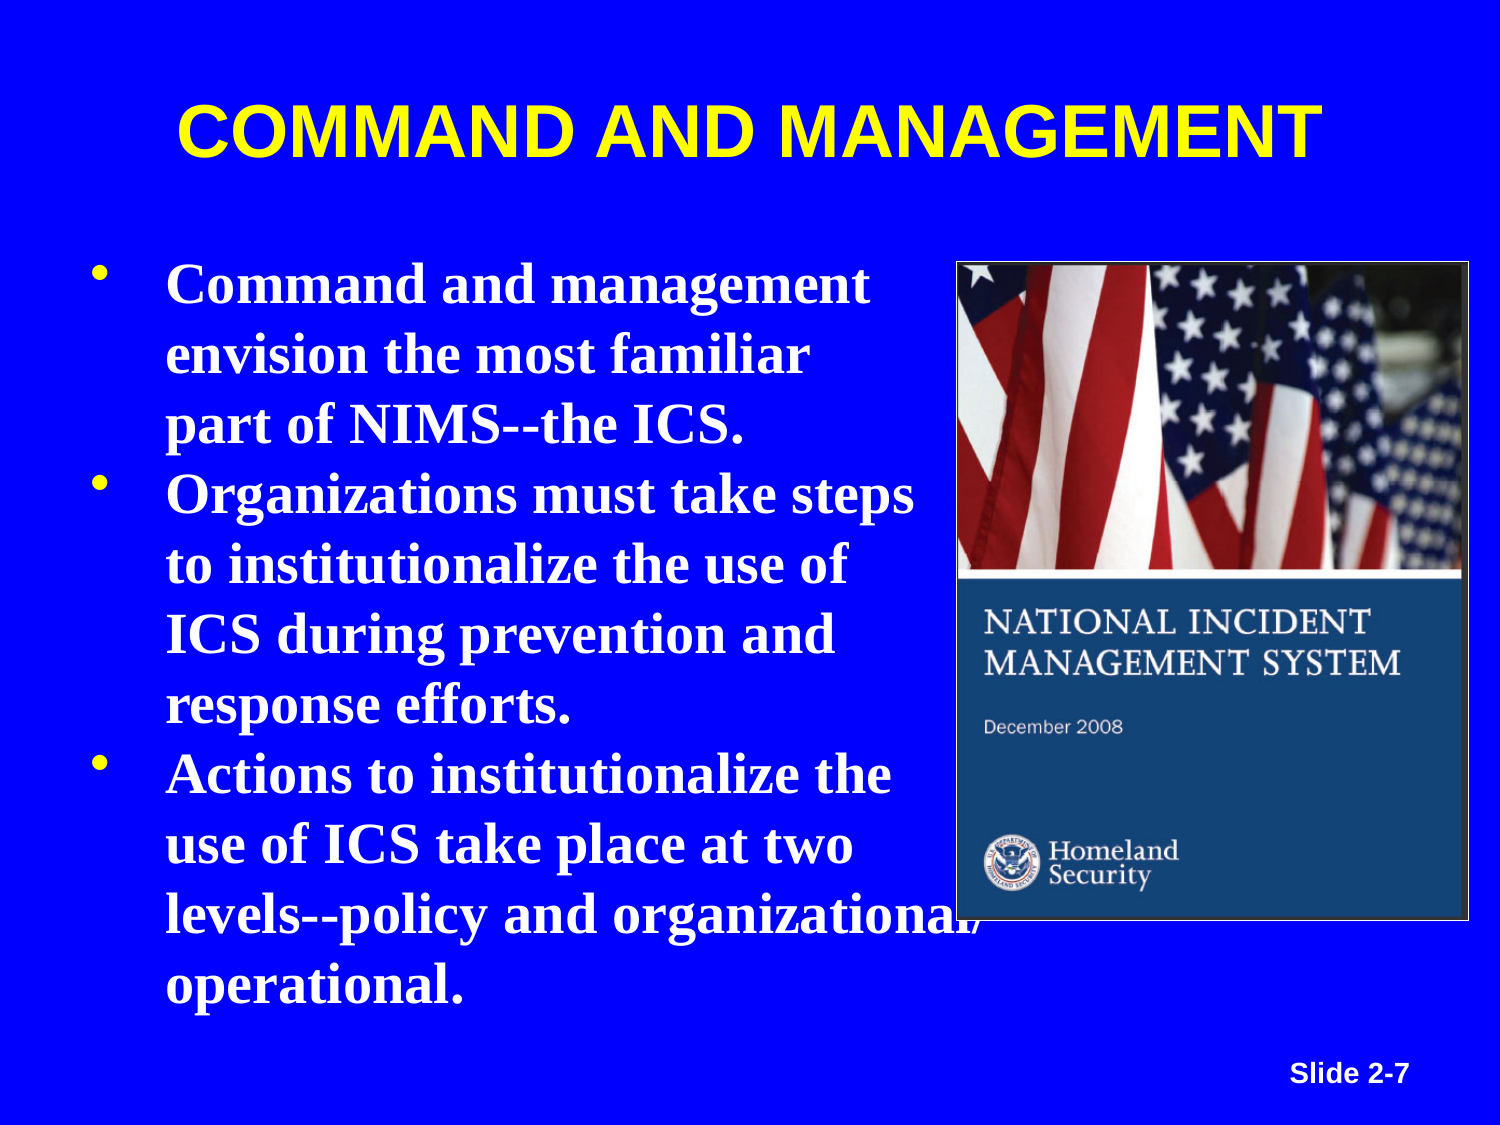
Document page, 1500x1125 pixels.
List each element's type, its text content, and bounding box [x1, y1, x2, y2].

text_box COMMAND AND MANAGEMENT [87, 74, 1413, 180]
slide_number Slide 2-7 [1074, 1046, 1426, 1125]
list Command and management envision the most familiar part of NIMS--the ICS. Organizations must take steps to institutionalize the use of ICS during prevention and response efforts. Actions to institutionalize the use of ICS take place at two levels--policy and organizational/ operational. [74, 237, 1401, 1038]
picture [955, 261, 1470, 921]
